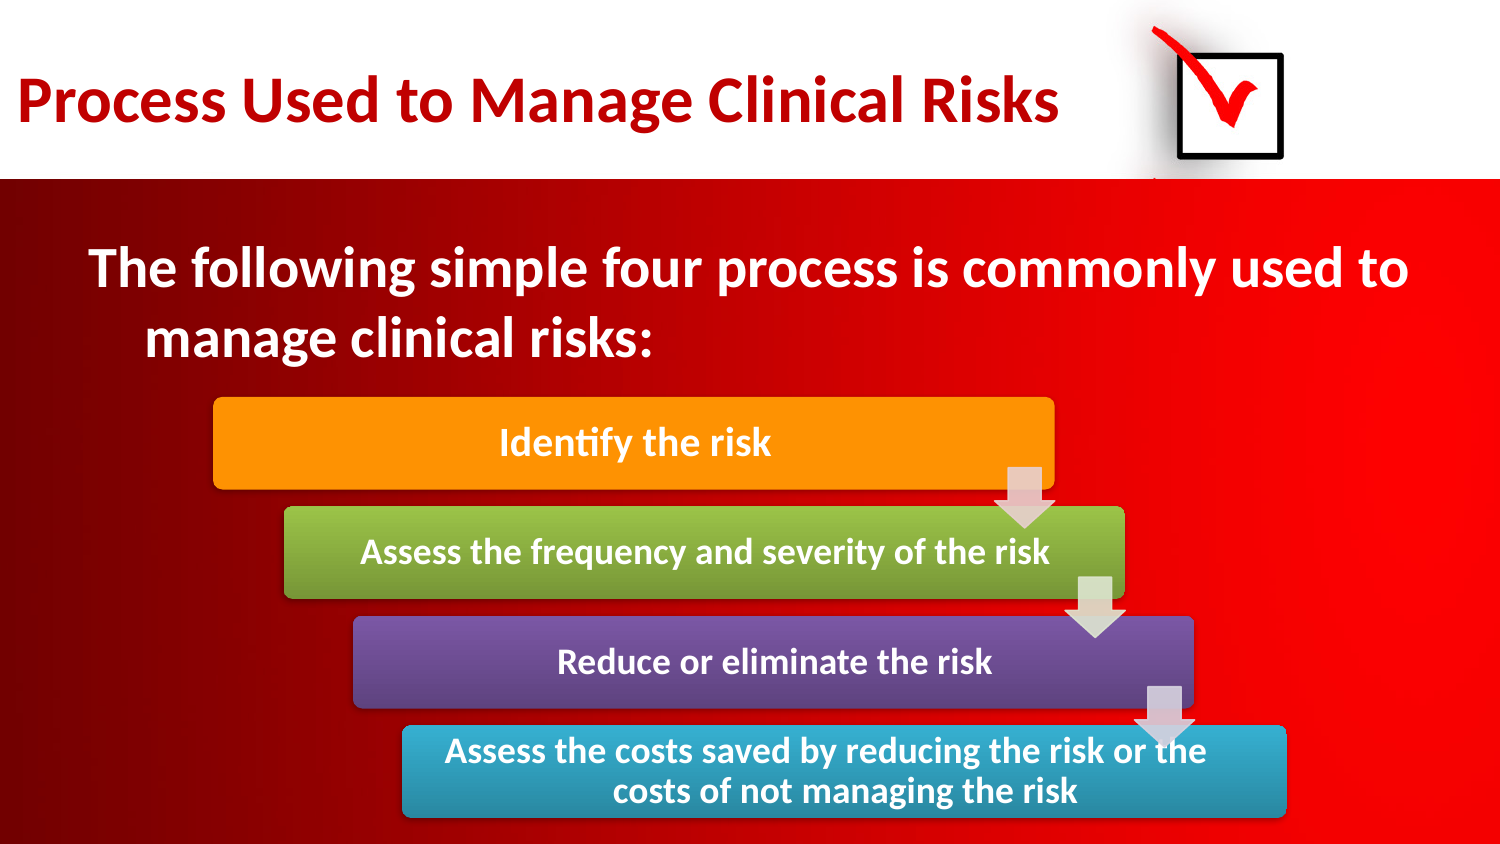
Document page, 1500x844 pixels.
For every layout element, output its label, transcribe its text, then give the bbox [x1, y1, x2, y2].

list The following simple four process is commonly used to manage clinical risks: [73, 221, 1427, 798]
picture [0, 0, 1500, 844]
title Process Used to Manage Clinical Risks [2, 21, 1356, 172]
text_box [223, 396, 1277, 819]
